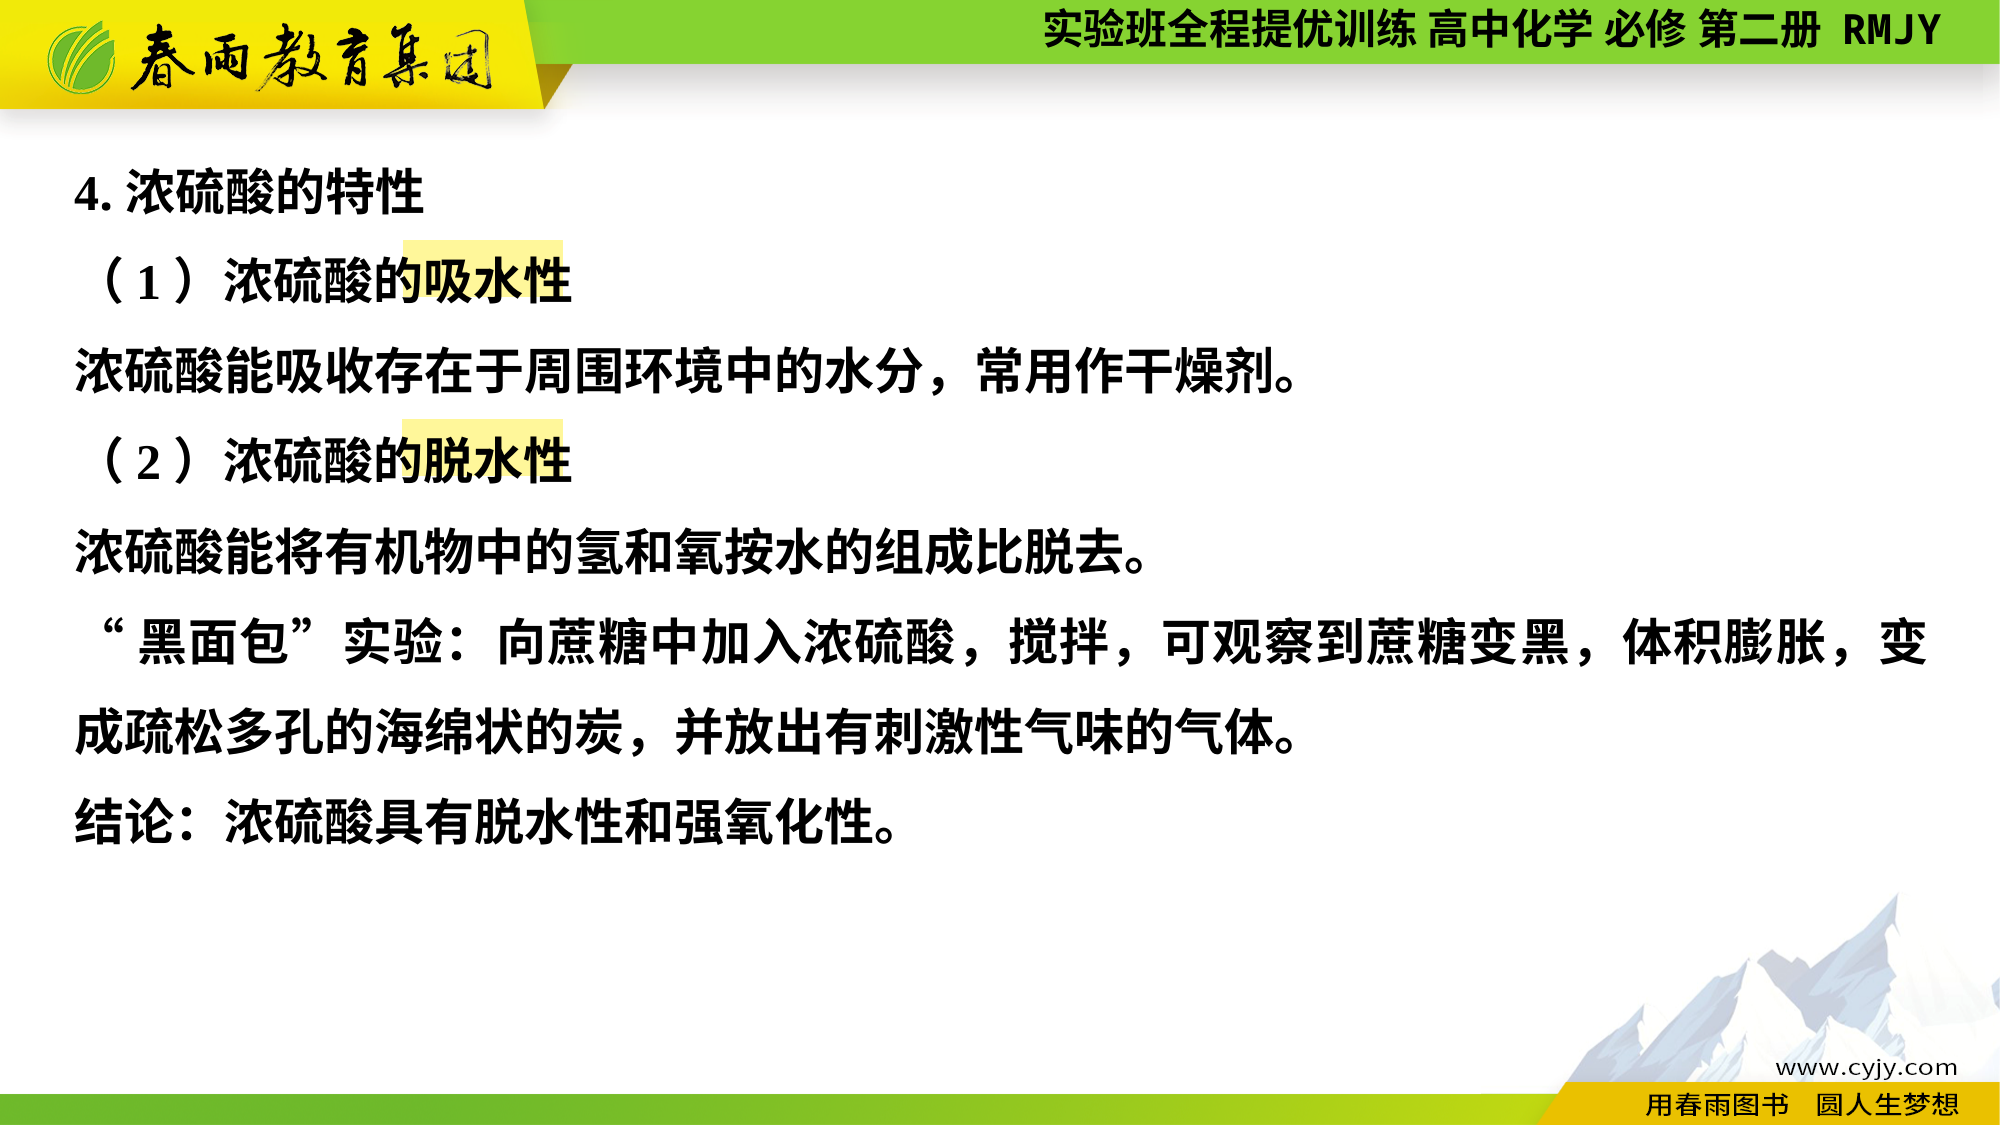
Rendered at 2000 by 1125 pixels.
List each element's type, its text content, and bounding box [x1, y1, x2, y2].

picture [0, 0, 2000, 1125]
list 4.浓硫酸的特性 （1）浓硫酸的吸水性 浓硫酸能吸收存在于周围环境中的水分，常用作干燥剂。 （2）浓硫酸的脱水性 浓硫酸能将有机物中的氢和氧按水的组成比脱去。 “黑面包”实验：向蔗糖中加入浓硫酸，搅拌，可观察到蔗糖变黑，体积膨胀，变成疏松多孔的海绵状的炭，并放出有刺激性气味的气体。 结论：浓硫酸具有脱水性和强氧化性。 [59, 122, 1944, 865]
